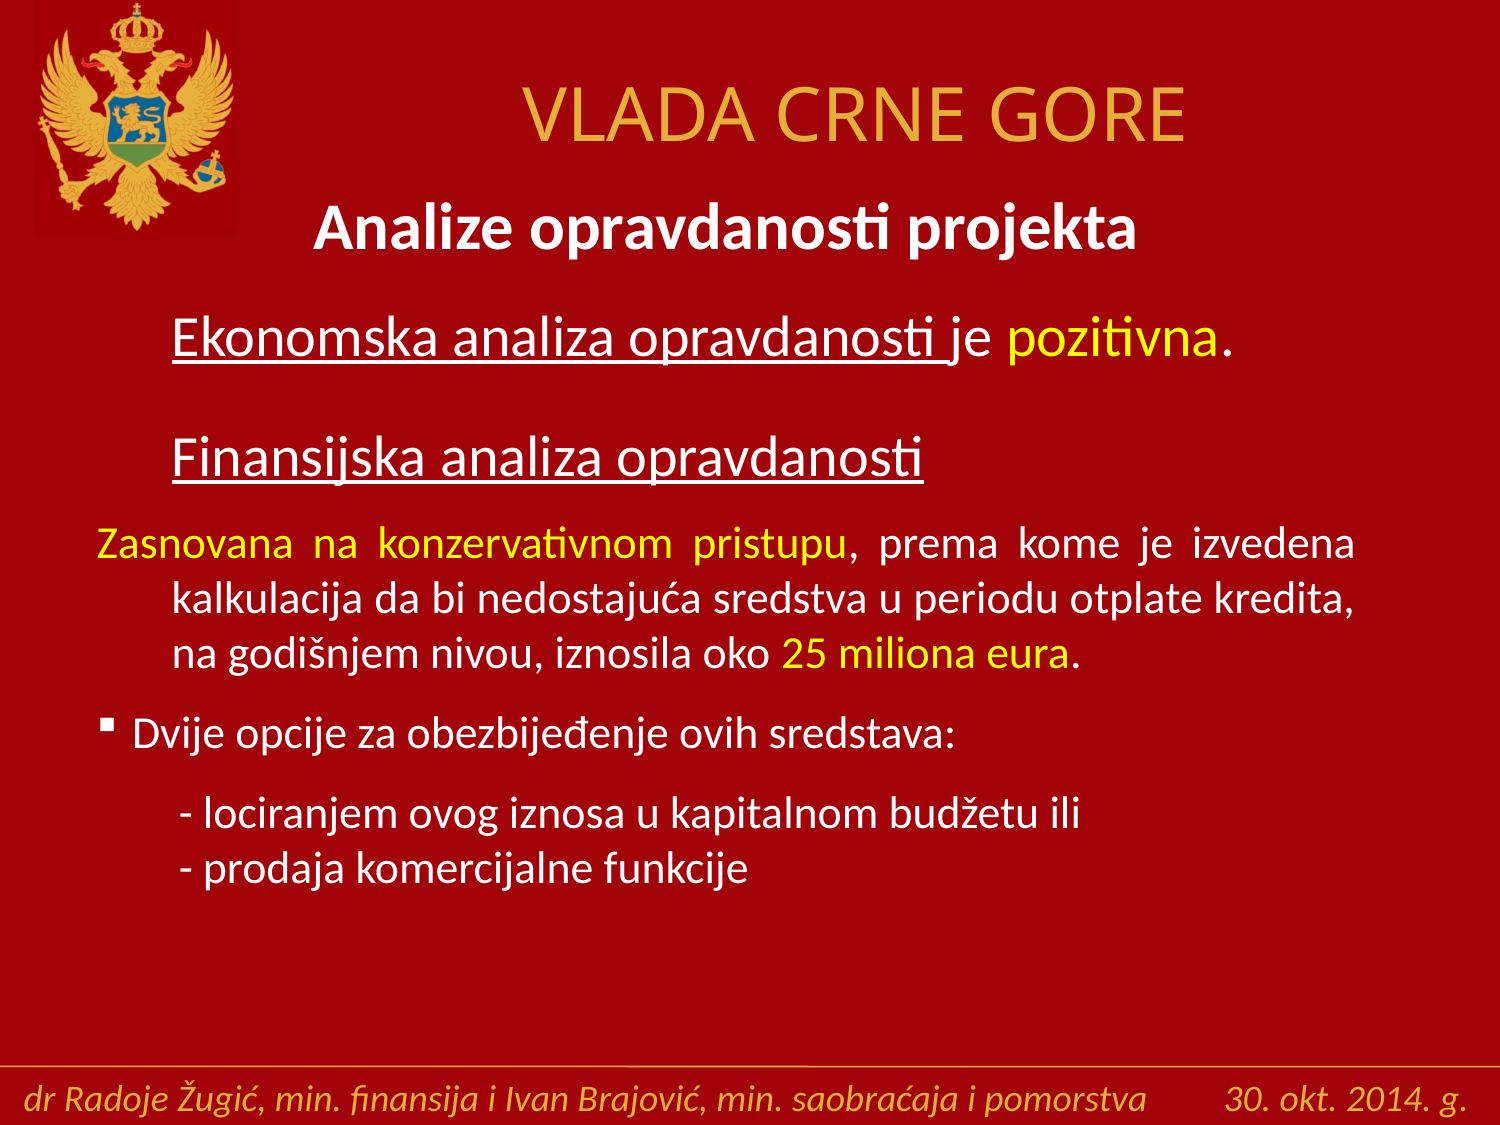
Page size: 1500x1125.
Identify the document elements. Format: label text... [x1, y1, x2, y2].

picture [34, 0, 237, 235]
text_box Analize opravdanosti projekta Ekonomska analiza opravdanosti je pozitivna. Finansijska analiza opravdanosti Zasnovana na konzervativnom pristupu, prema kome je izvedena kalkulacija da bi nedostajuća sredstva u periodu otplate kredita, na godišnjem nivou, iznosila oko 25 miliona eura. Dvije opcije za obezbijeđenje ovih sredstava: - lociranjem ovog iznosa u kapitalnom budžetu ili - prodaja komercijalne funkcije [81, 175, 1371, 901]
subtitle dr Radoje Žugić, min. finansija i Ivan Brajović, min. saobraćaja i pomorstva 30. okt. 2014. g. [0, 1072, 1500, 1125]
title VLADA CRNE GORE [257, 0, 1454, 247]
